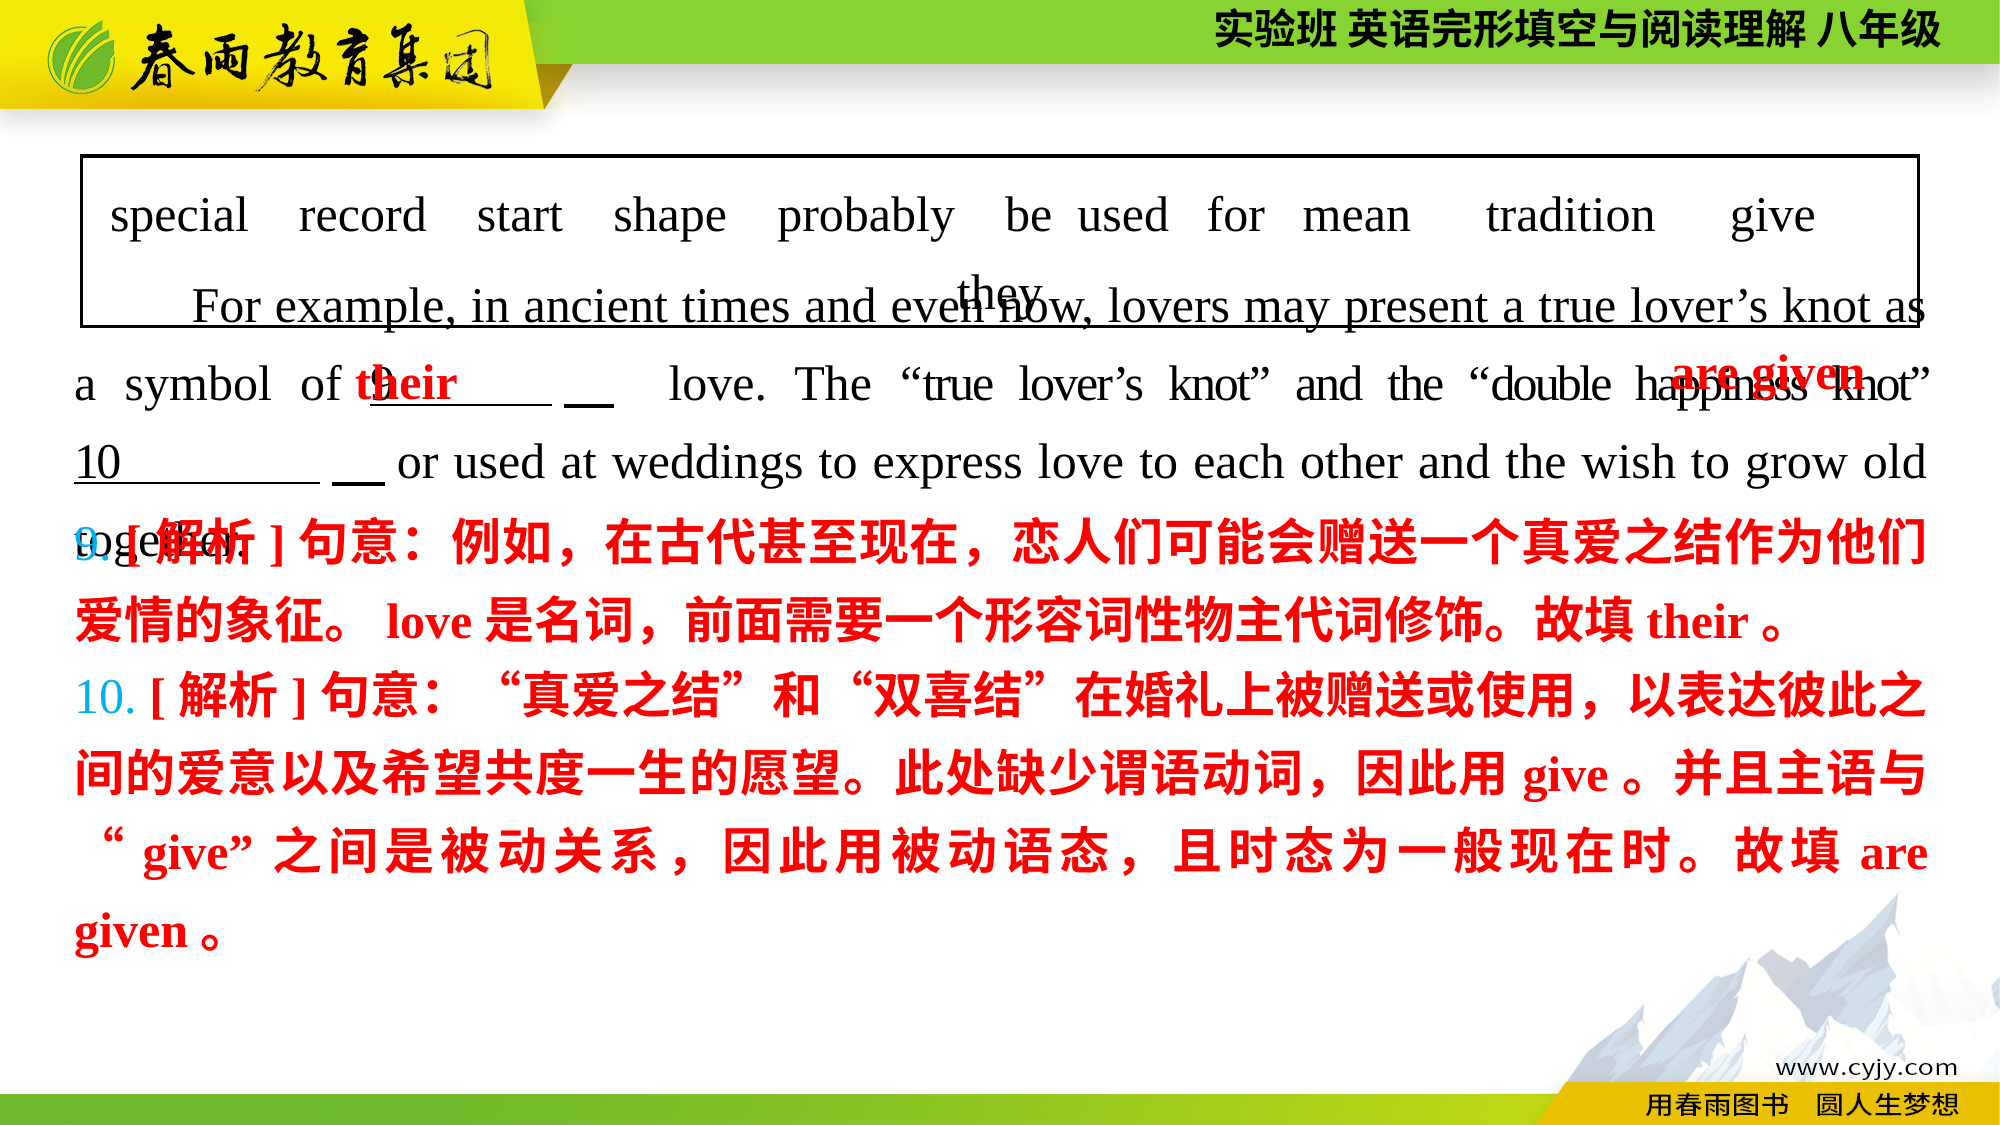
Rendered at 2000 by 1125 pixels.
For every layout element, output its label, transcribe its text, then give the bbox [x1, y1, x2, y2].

text_box are given [1655, 314, 1881, 408]
text_box 10. [解析]句意：“真爱之结”和“双喜结”在婚礼上被赠送或使用，以表达彼此之间的爱意以及希望共度一生的愿望。此处缺少谓语动词，因此用give。并且主语与“give”之间是被动关系，因此用被动语态，且时态为一般现在时。故填are given。 [59, 638, 1944, 966]
text_box their [340, 323, 474, 417]
list For example, in ancient times and even now, lovers may present a true lover’s knot as a symbol of 9 love. The “true lover’s knot” and the “double happiness knot” 10 。or used at weddings to express love to each other and the wish to grow old together. [59, 247, 1944, 484]
picture [0, 0, 2000, 1125]
text_box 9. [解析]句意：例如，在古代甚至现在，恋人们可能会赠送一个真爱之结作为他们爱情的象征。love是名词，前面需要一个形容词性物主代词修饰。故填their。 [59, 484, 1944, 638]
text_box special record start shape probably be used for mean tradition give they [81, 155, 1919, 327]
